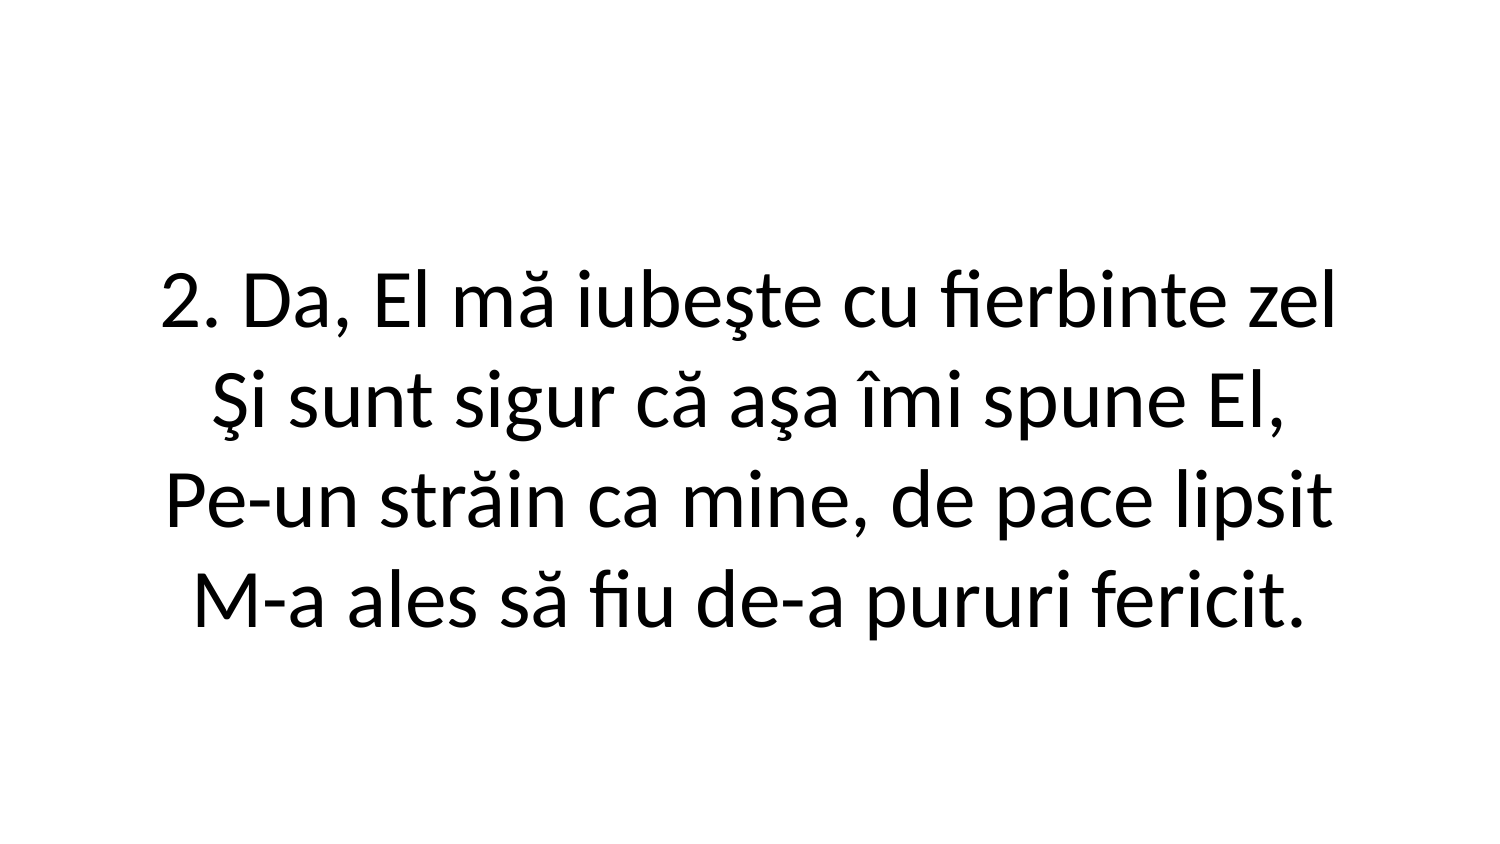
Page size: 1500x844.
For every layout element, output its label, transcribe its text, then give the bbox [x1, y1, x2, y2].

text_box 2. Da, El mă iubeşte cu fierbinte zel Şi sunt sigur că aşa îmi spune El, Pe-un străin ca mine, de pace lipsit M-a ales să fiu de-a pururi fericit. [145, 192, 1355, 652]
